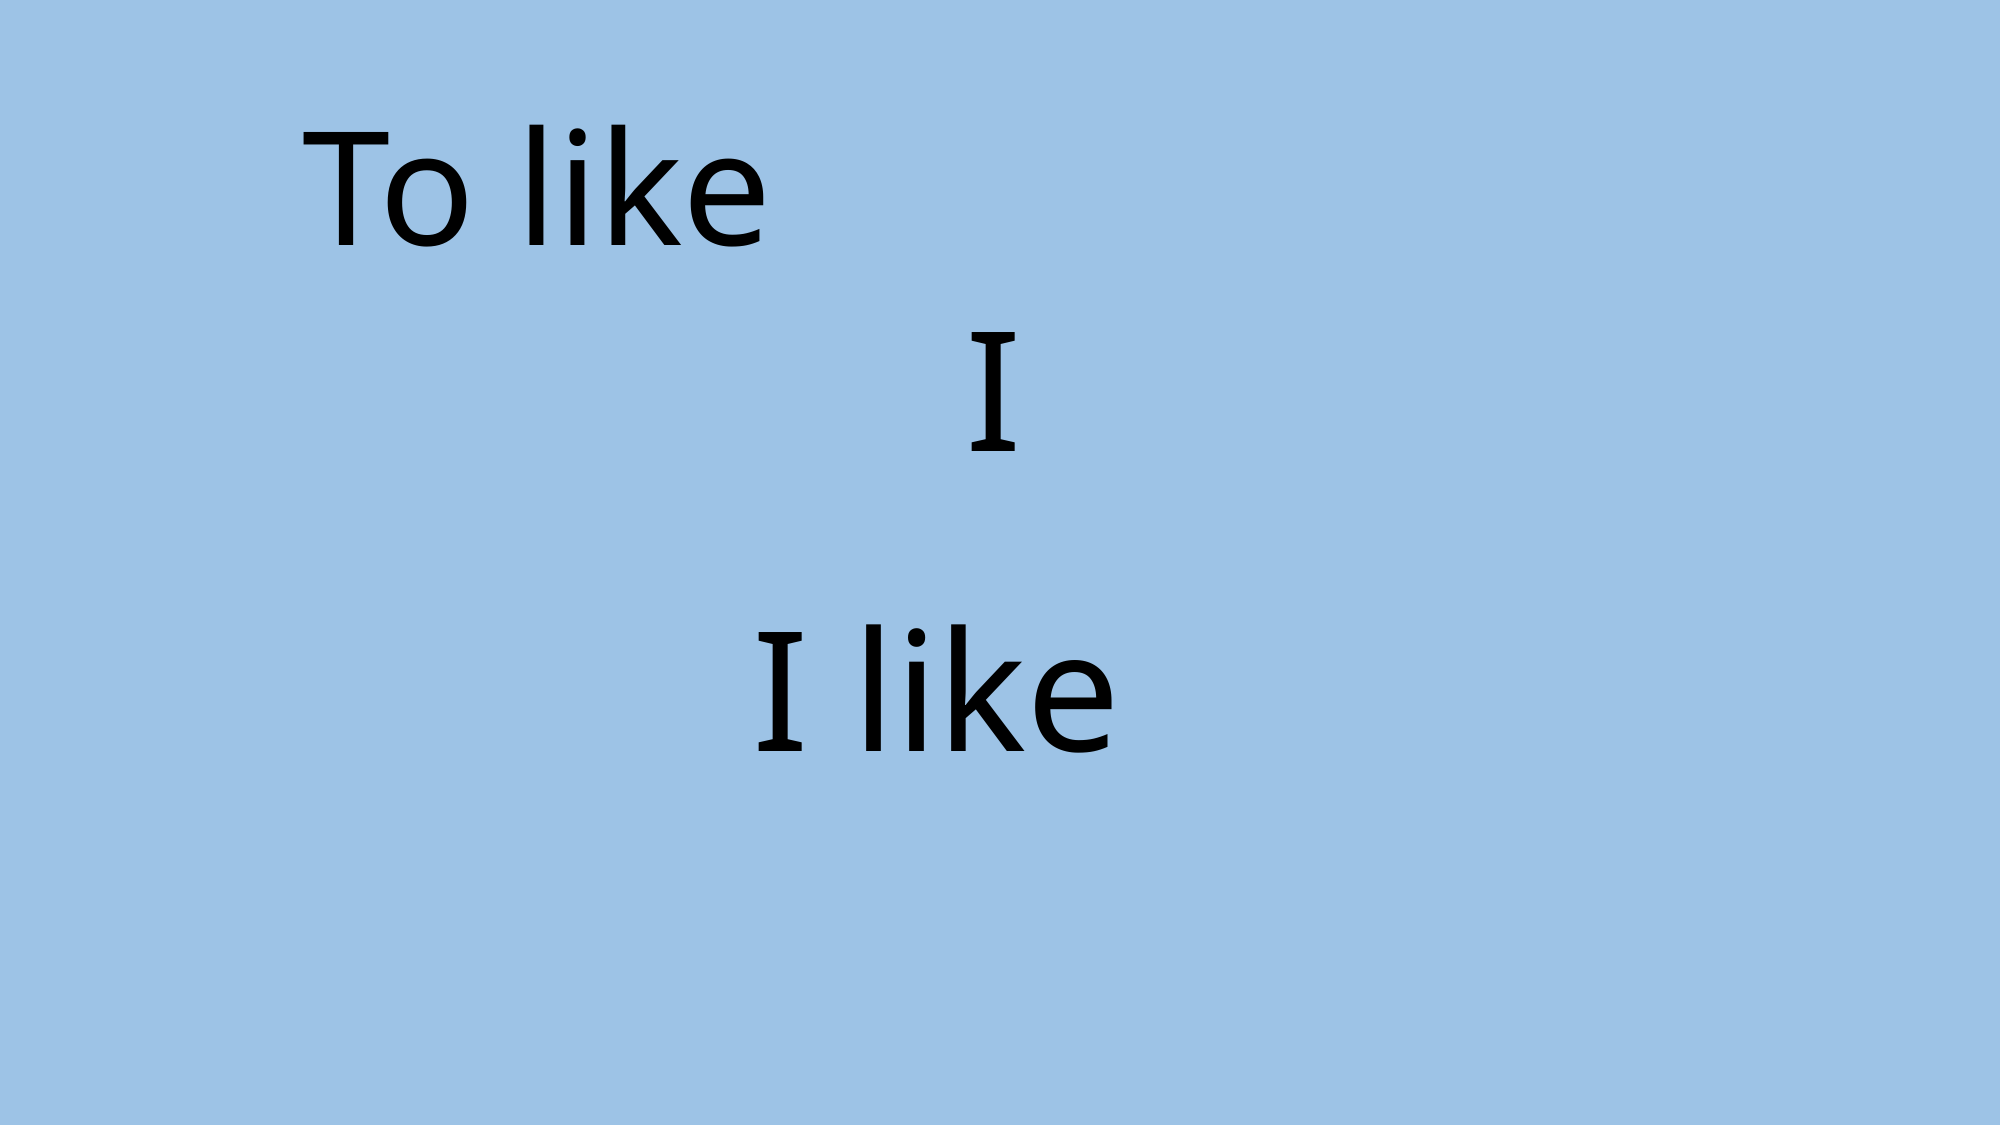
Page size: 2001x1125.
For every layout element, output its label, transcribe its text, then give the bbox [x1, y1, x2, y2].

list I like [737, 600, 1400, 800]
title To like [287, 99, 1200, 288]
list I [950, 299, 1288, 513]
